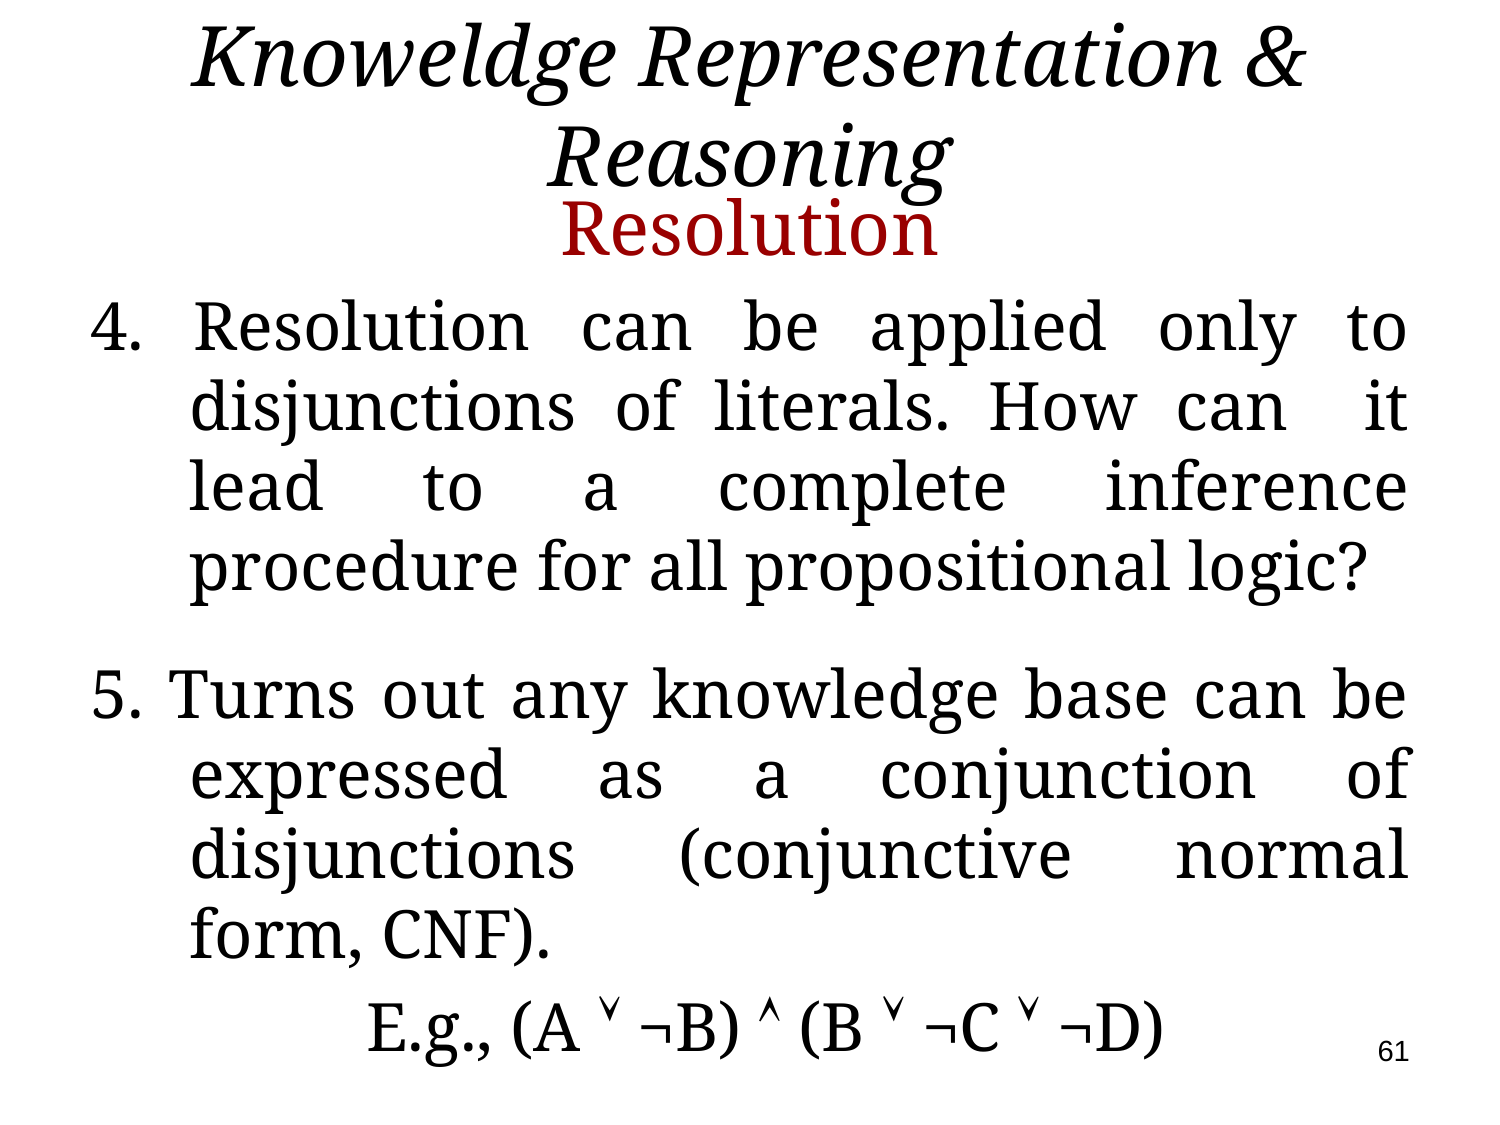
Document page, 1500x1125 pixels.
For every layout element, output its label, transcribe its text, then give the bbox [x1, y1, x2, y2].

slide_number 61 [1074, 1024, 1426, 1103]
list Resolution 4. Resolution can be applied only to disjunctions of literals. How can it lead to a complete inference procedure for all propositional logic? 5. Turns out any knowledge base can be expressed as a conjunction of disjunctions (conjunctive normal form, CNF). E.g., (A  ¬B)  (B  ¬C  ¬D) [74, 172, 1426, 1006]
title Knoweldge Representation & Reasoning [74, 44, 1426, 162]
